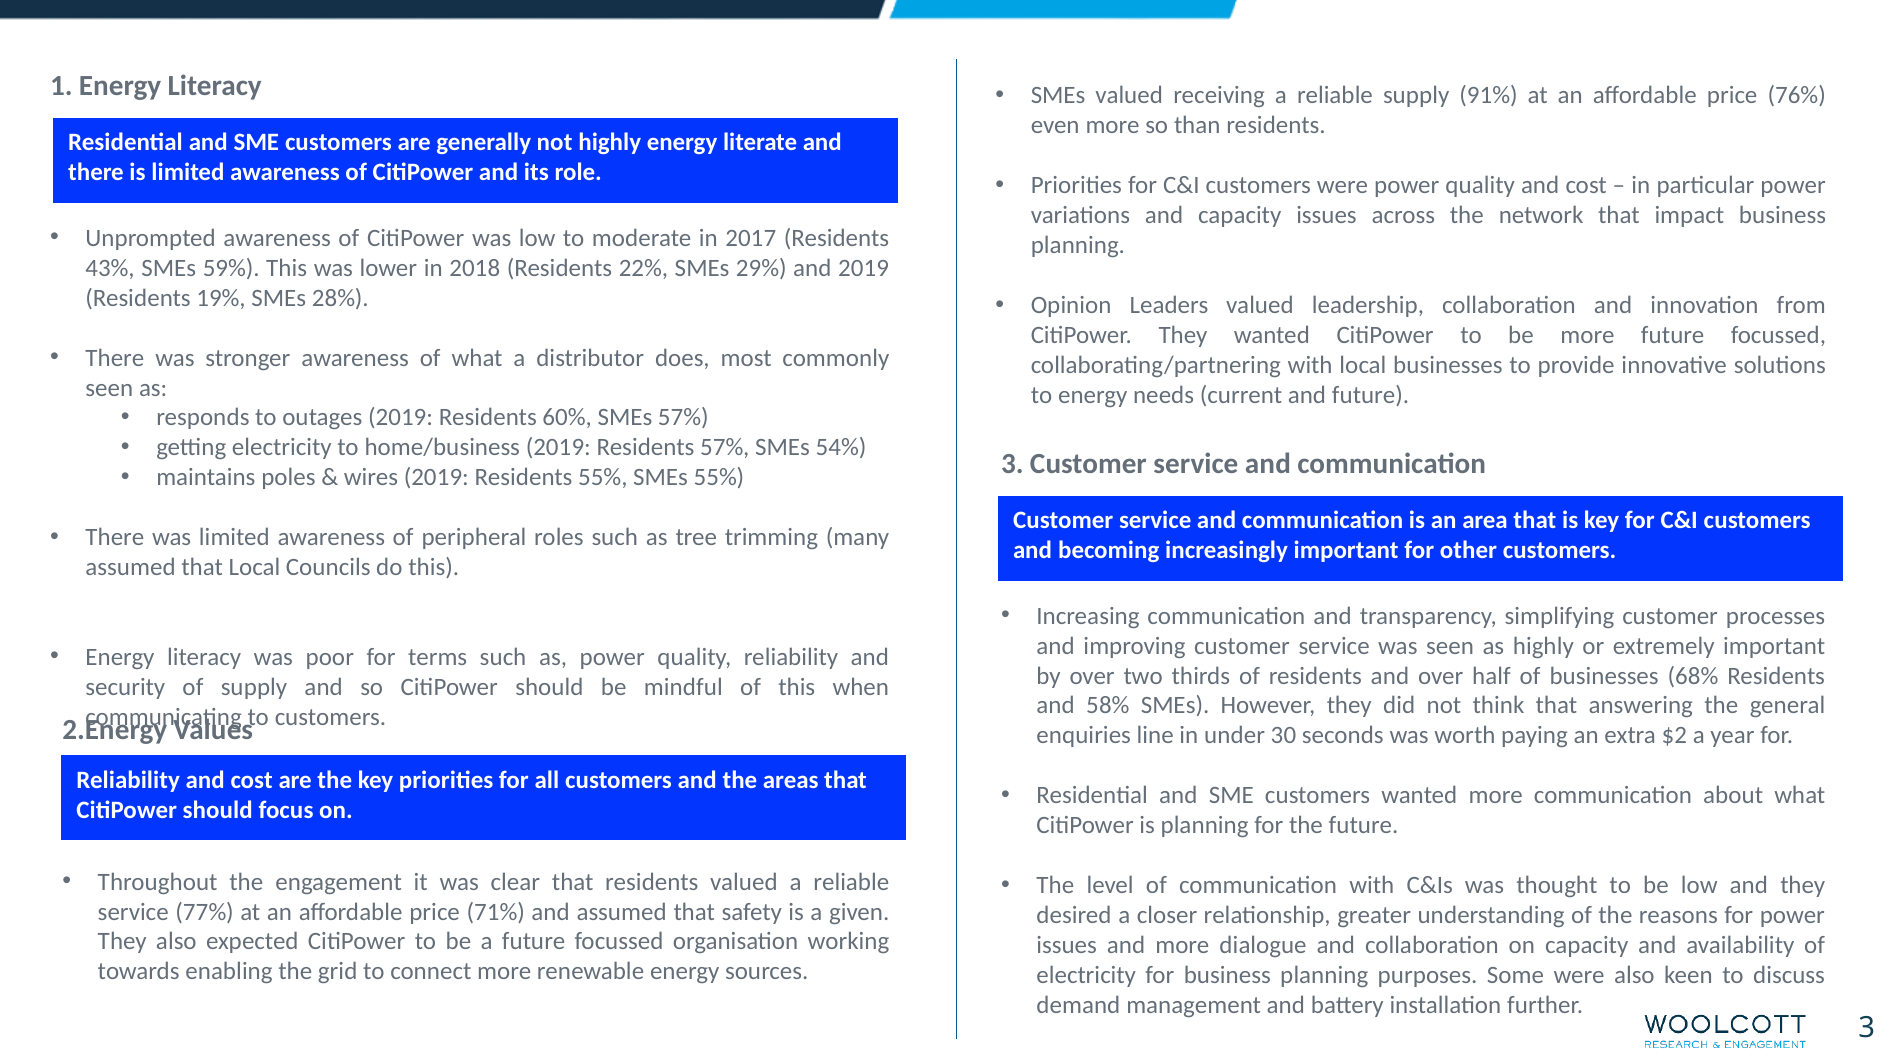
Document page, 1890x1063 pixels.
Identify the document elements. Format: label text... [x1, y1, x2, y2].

list 3. Customer service and communication Increasing communication and transparency, simplifying customer processes and improving customer service was seen as highly or extremely important by over two thirds of residents and over half of businesses (68% Residents and 58% SMEs). However, they did not think that answering the general enquiries line in under 30 seconds was worth paying an extra $2 a year for. Residential and SME customers wanted more communication about what CitiPower is planning for the future. The level of communication with C&Is was thought to be low and they desired a closer relationship, greater understanding of the reasons for power issues and more dialogue and collaboration on capacity and availability of electricity for business planning purposes. Some were also keen to discuss demand management and battery installation further. [985, 556, 1842, 1028]
text_box Customer service and communication is an area that is key for C&I customers and becoming increasingly important for other customers. [998, 496, 1843, 581]
text_box Residential and SME customers are generally not highly energy literate and there is limited awareness of CitiPower and its role. [53, 118, 898, 203]
list 1. Energy Literacy Unprompted awareness of CitiPower was low to moderate in 2017 (Residents 43%, SMEs 59%). This was lower in 2018 (Residents 22%, SMEs 29%) and 2019 (Residents 19%, SMEs 28%). There was stronger awareness of what a distributor does, most commonly seen as: responds to outages (2019: Residents 60%, SMEs 57%) getting electricity to home/business (2019: Residents 57%, SMEs 54%) maintains poles & wires (2019: Residents 55%, SMEs 55%) There was limited awareness of peripheral roles such as tree trimming (many assumed that Local Councils do this). Energy literacy was poor for terms such as, power quality, reliability and security of supply and so CitiPower should be mindful of this when communicating to customers. [35, 59, 907, 650]
picture [1641, 1028, 1808, 1052]
picture [0, 0, 1241, 20]
text_box SMEs valued receiving a reliable supply (91%) at an affordable price (76%) even more so than residents. Priorities for C&I customers were power quality and cost – in particular power variations and capacity issues across the network that impact business planning. Opinion Leaders valued leadership, collaboration and innovation from CitiPower. They wanted CitiPower to be more future focussed, collaborating/partnering with local businesses to provide innovative solutions to energy needs (current and future). [980, 71, 1843, 556]
text_box Reliability and cost are the key priorities for all customers and the areas that CitiPower should focus on. [61, 755, 906, 840]
list 2.Energy Values Throughout the engagement it was clear that residents valued a reliable service (77%) at an affordable price (71%) and assumed that safety is a given. They also expected CitiPower to be a future focussed organisation working towards enabling the grid to connect more renewable energy sources. [47, 702, 907, 1004]
